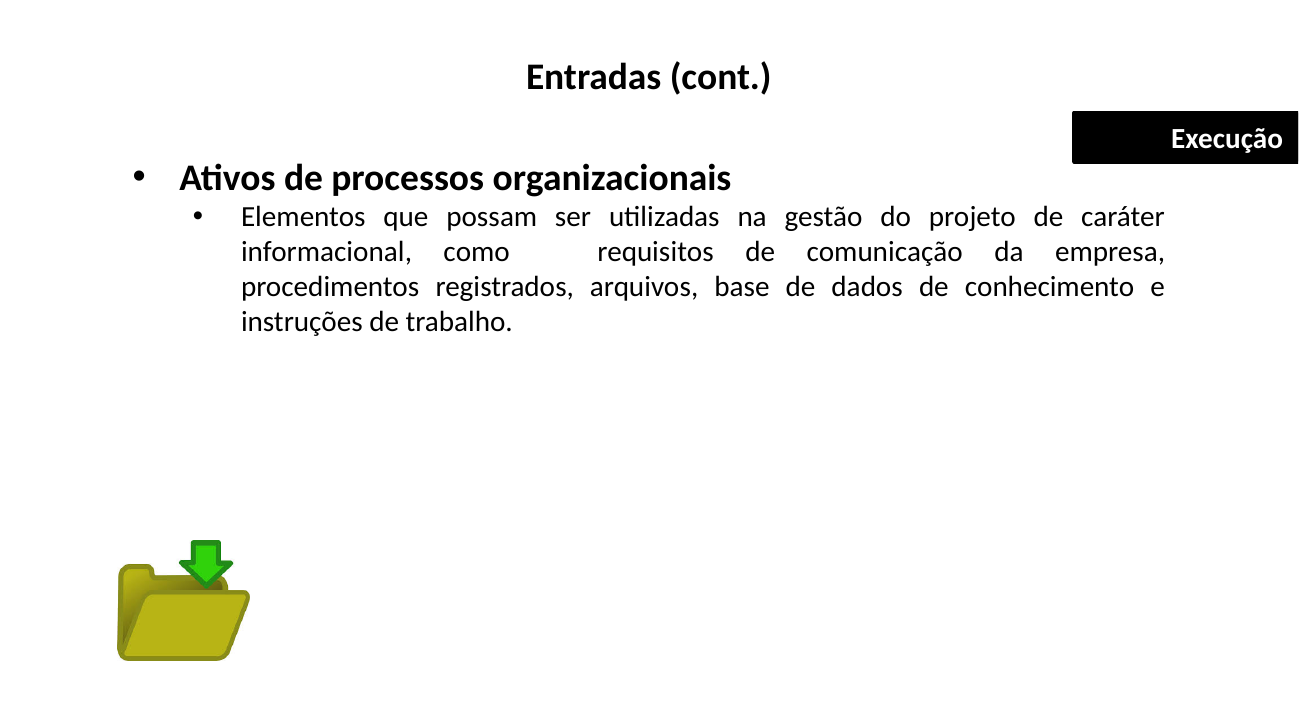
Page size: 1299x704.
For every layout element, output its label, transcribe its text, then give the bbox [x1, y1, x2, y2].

text_box Execução [1074, 112, 1299, 162]
text_box Entradas (cont.) [0, 44, 1299, 106]
text_box Ativos de processos organizacionais Elementos que possam ser utilizadas na gestão do projeto de caráter informacional, como requisitos de comunicação da empresa, procedimentos registrados, arquivos, base de dados de conhecimento e instruções de trabalho. [117, 145, 1181, 348]
picture [117, 540, 250, 661]
